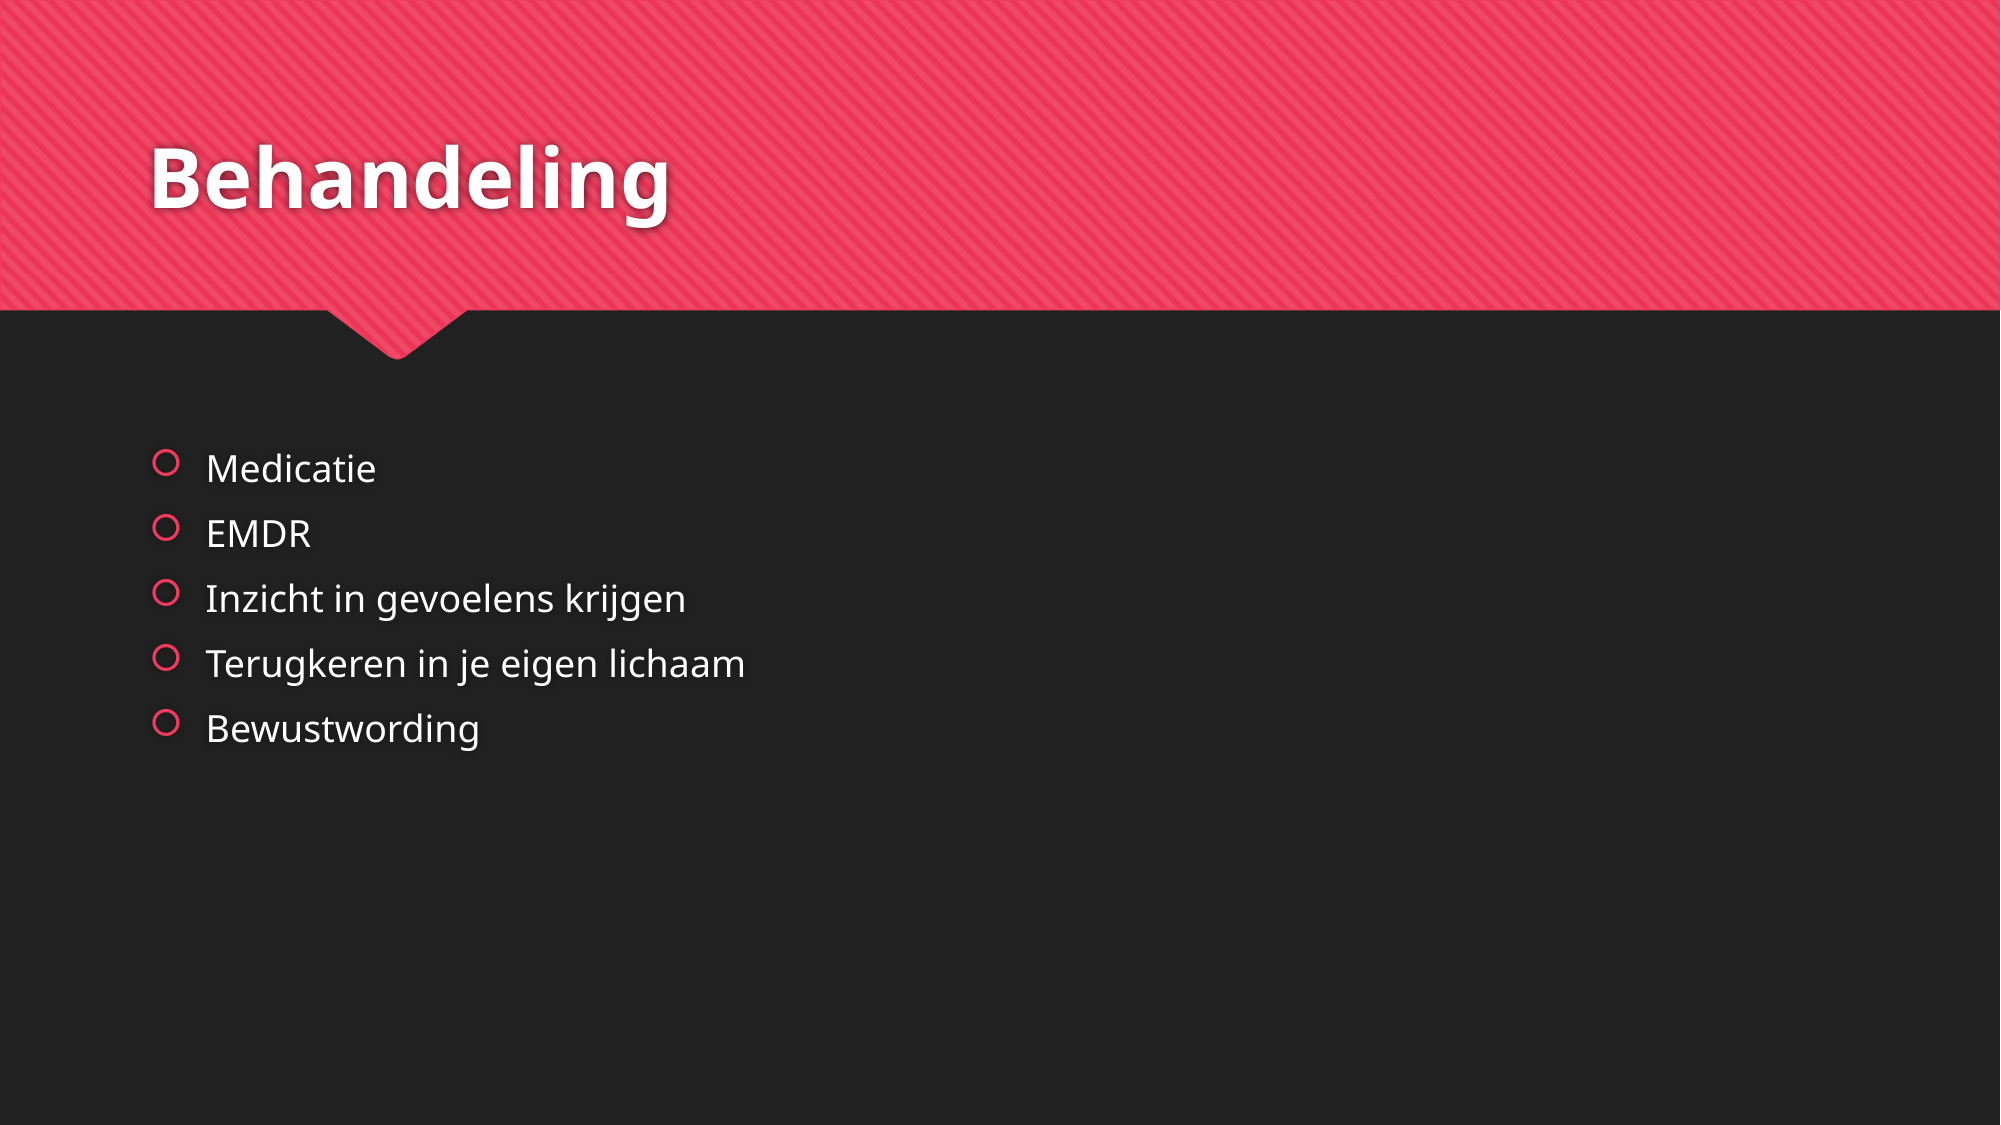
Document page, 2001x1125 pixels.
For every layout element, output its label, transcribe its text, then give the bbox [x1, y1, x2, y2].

title Behandeling [132, 73, 1868, 233]
list Medicatie EMDR Inzicht in gevoelens krijgen Terugkeren in je eigen lichaam Bewustwording [134, 364, 1866, 962]
